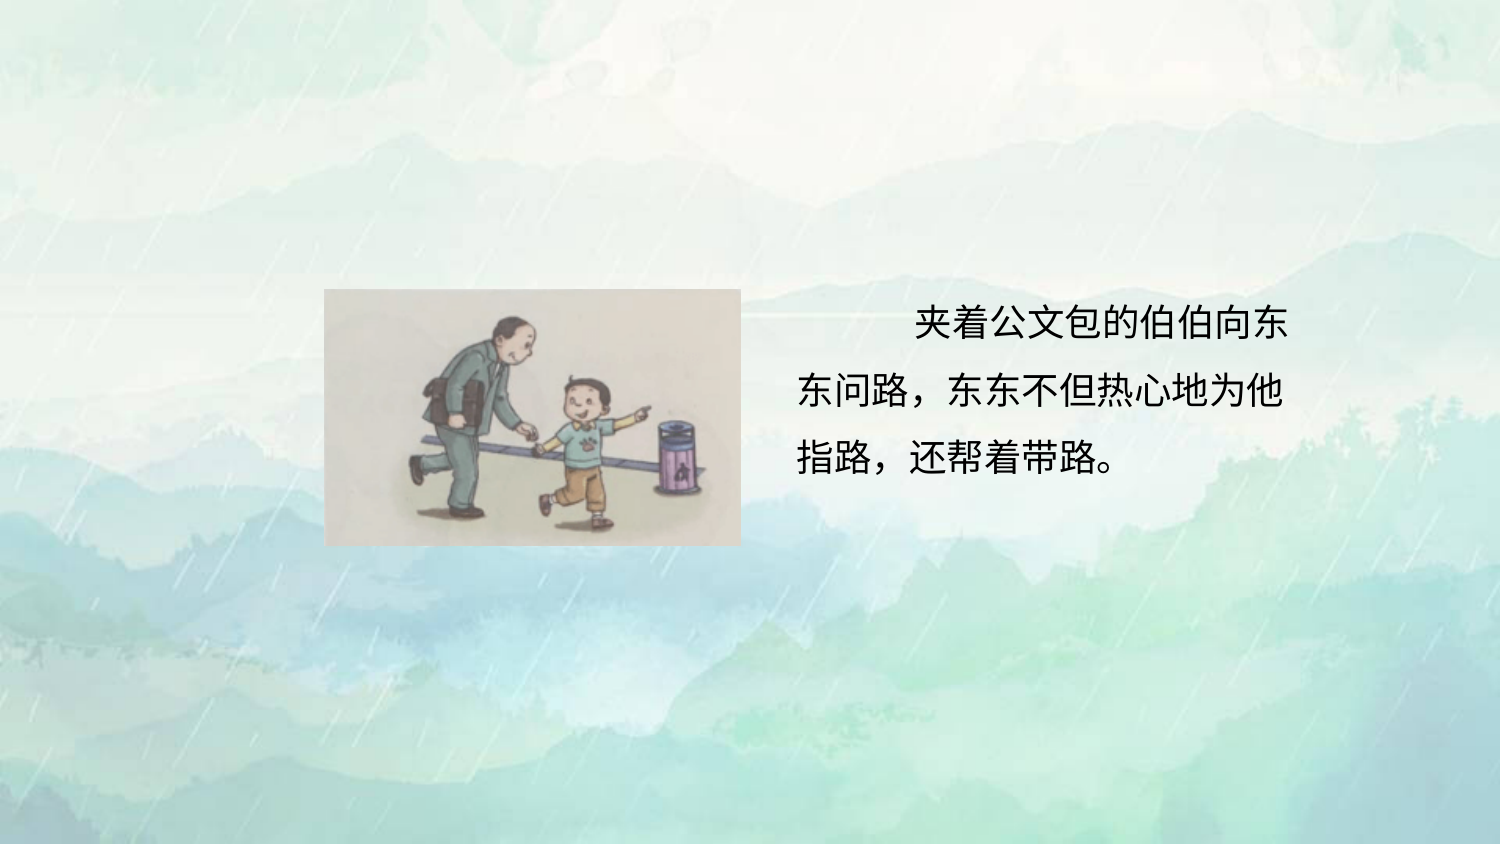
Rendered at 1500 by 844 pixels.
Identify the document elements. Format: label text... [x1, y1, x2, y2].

picture [0, 0, 1500, 844]
text_box 夹着公文包的伯伯向东东问路，东东不但热心地为他指路，还帮着带路。 [785, 271, 1321, 582]
